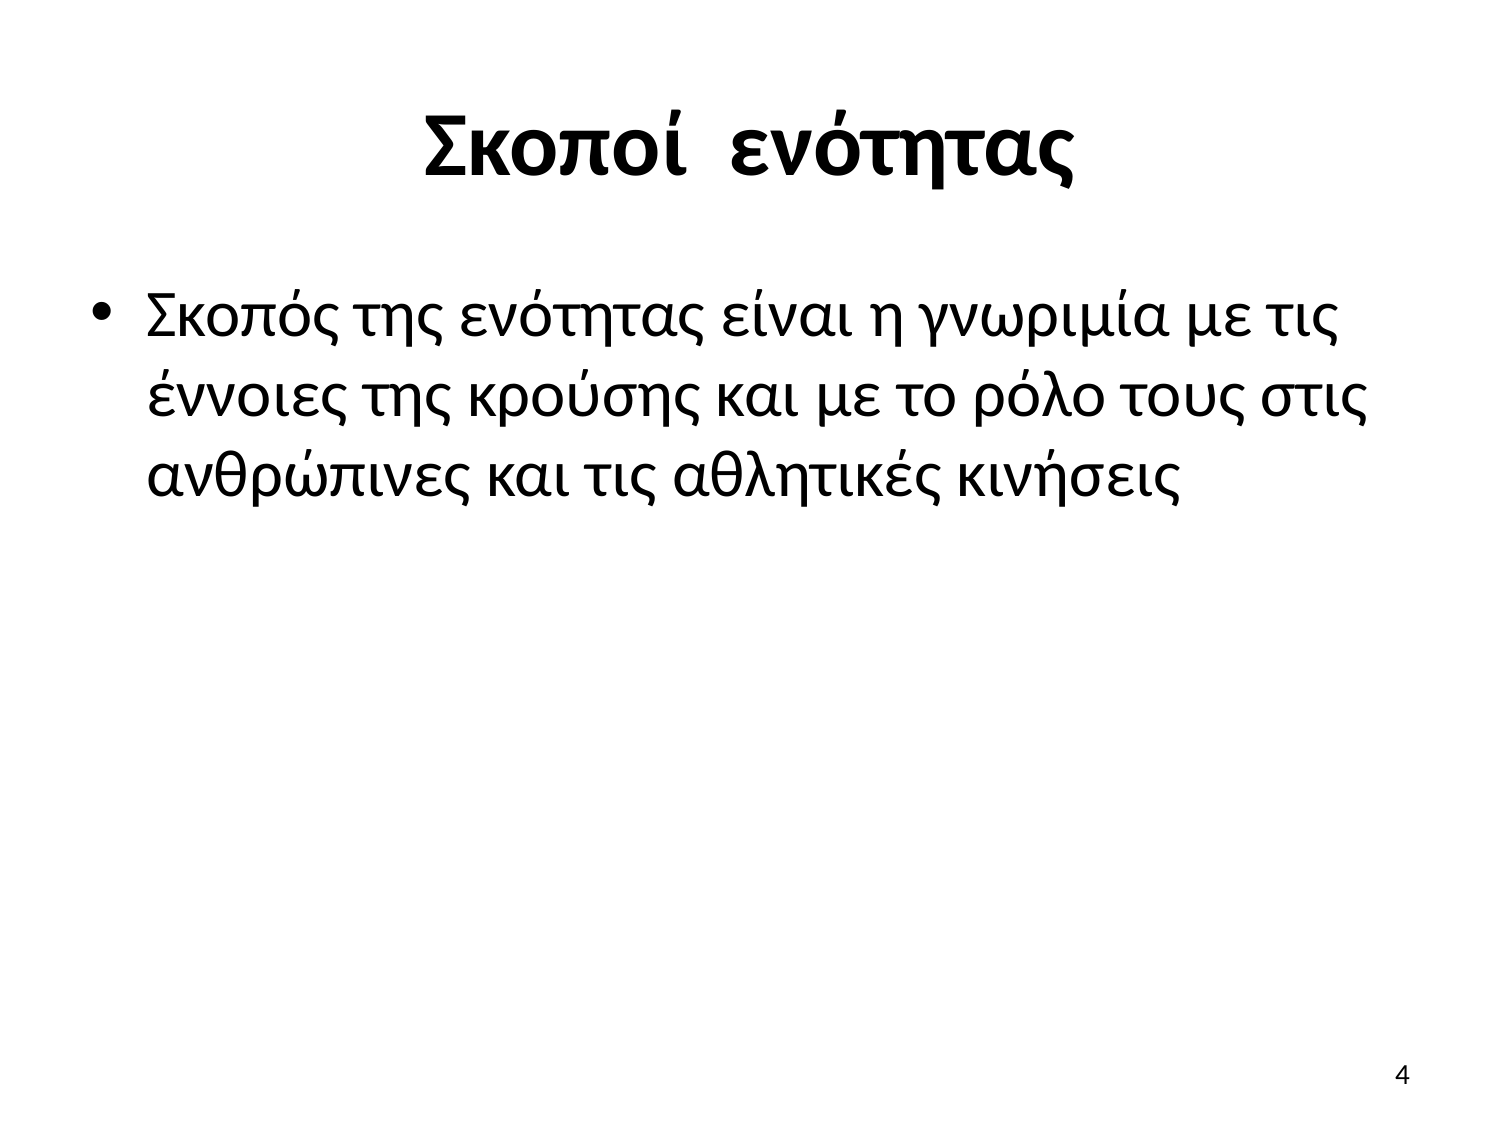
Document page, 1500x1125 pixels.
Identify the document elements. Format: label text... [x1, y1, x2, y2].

list Σκοπός της ενότητας είναι η γνωριμία με τις έννοιες της κρούσης και με το ρόλο τους στις ανθρώπινες και τις αθλητικές κινήσεις [75, 262, 1425, 1005]
slide_number 4 [1074, 1042, 1425, 1103]
title Σκοποί ενότητας [75, 45, 1425, 233]
